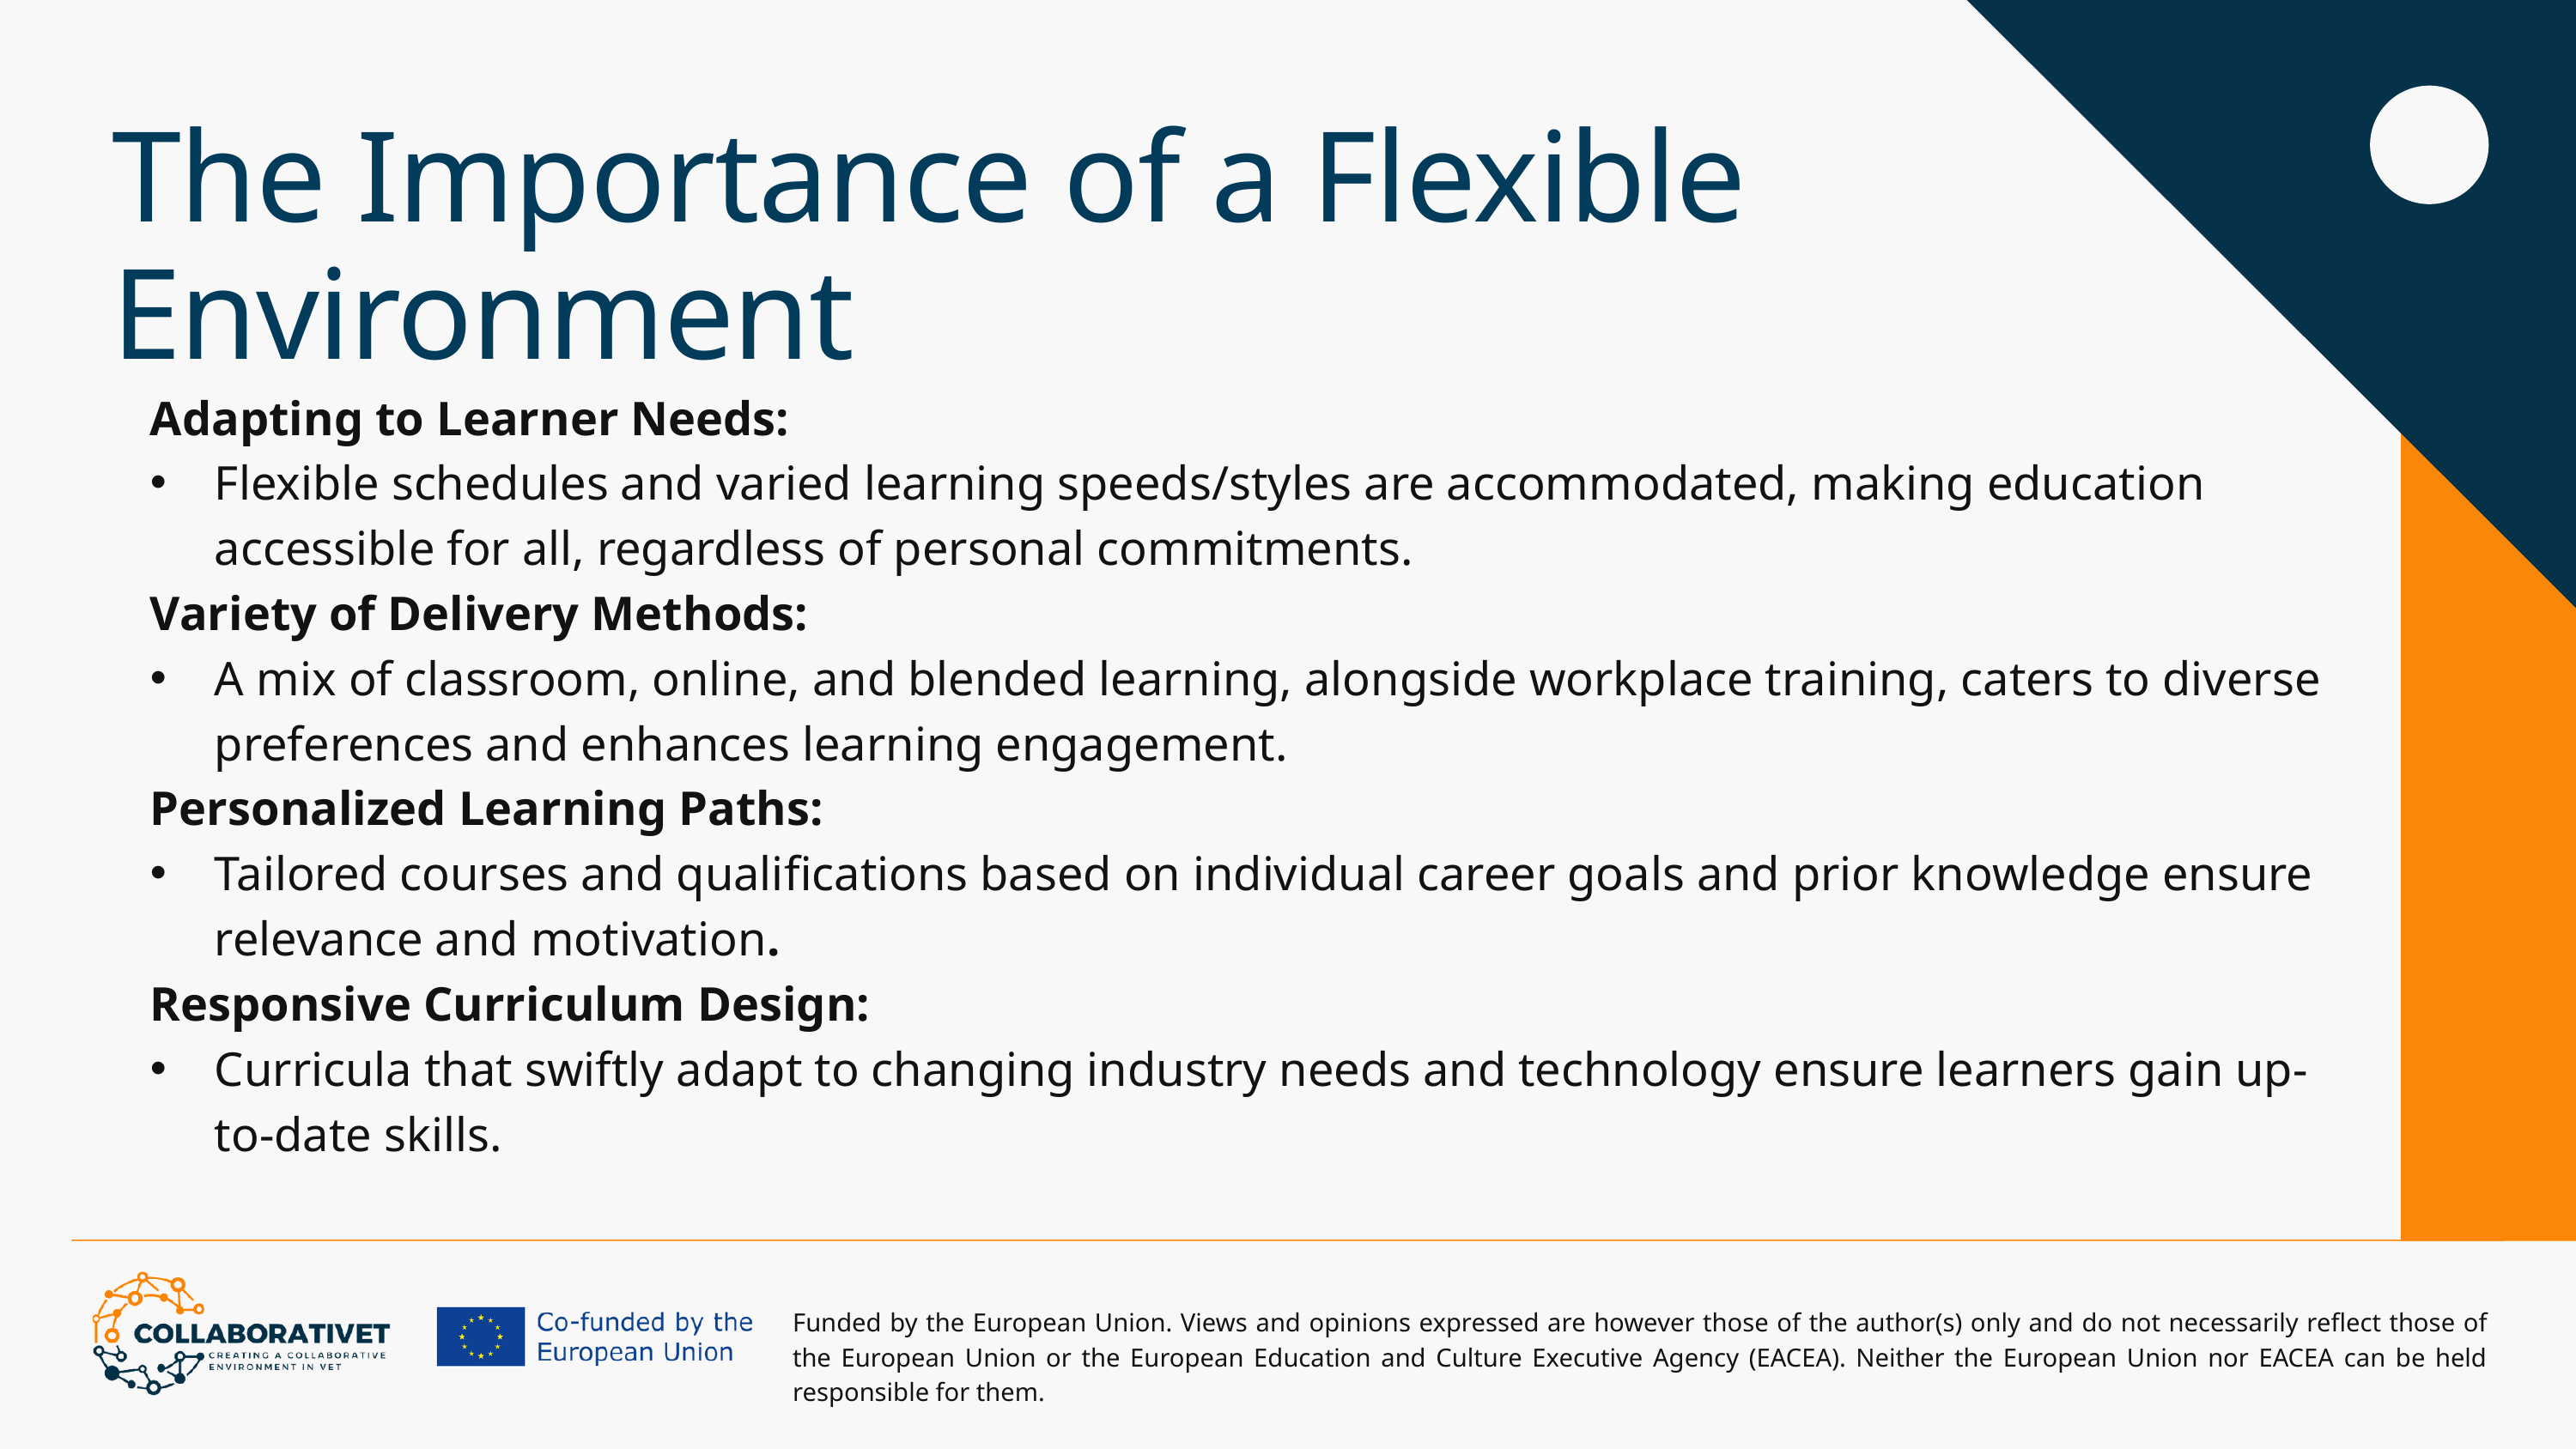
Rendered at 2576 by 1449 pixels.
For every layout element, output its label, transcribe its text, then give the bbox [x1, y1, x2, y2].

text_box Adapting to Learner Needs: Flexible schedules and varied learning speeds/styles are accommodated, making education accessible for all, regardless of personal commitments. Variety of Delivery Methods: A mix of classroom, online, and blended learning, alongside workplace training, caters to diverse preferences and enhances learning engagement. Personalized Learning Paths: Tailored courses and qualifications based on individual career goals and prior knowledge ensure relevance and motivation. Responsive Curriculum Design: Curricula that swiftly adapt to changing industry needs and technology ensure learners gain up-to-date skills. [149, 379, 2329, 1161]
text_box The Importance of a Flexible Environment [112, 109, 1828, 385]
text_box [1966, 0, 2576, 609]
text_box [2369, 85, 2489, 205]
text_box [416, 1287, 782, 1386]
text_box Funded by the European Union. Views and opinions expressed are however those of the author(s) only and do not necessarily reflect those of the European Union or the European Education and Culture Executive Agency (EACEA). Neither the European Union nor EACEA can be held responsible for them. [793, 1301, 2489, 1407]
text_box [2401, 615, 2576, 1241]
text_box [78, 1241, 408, 1449]
text_box [78, 1179, 408, 1240]
